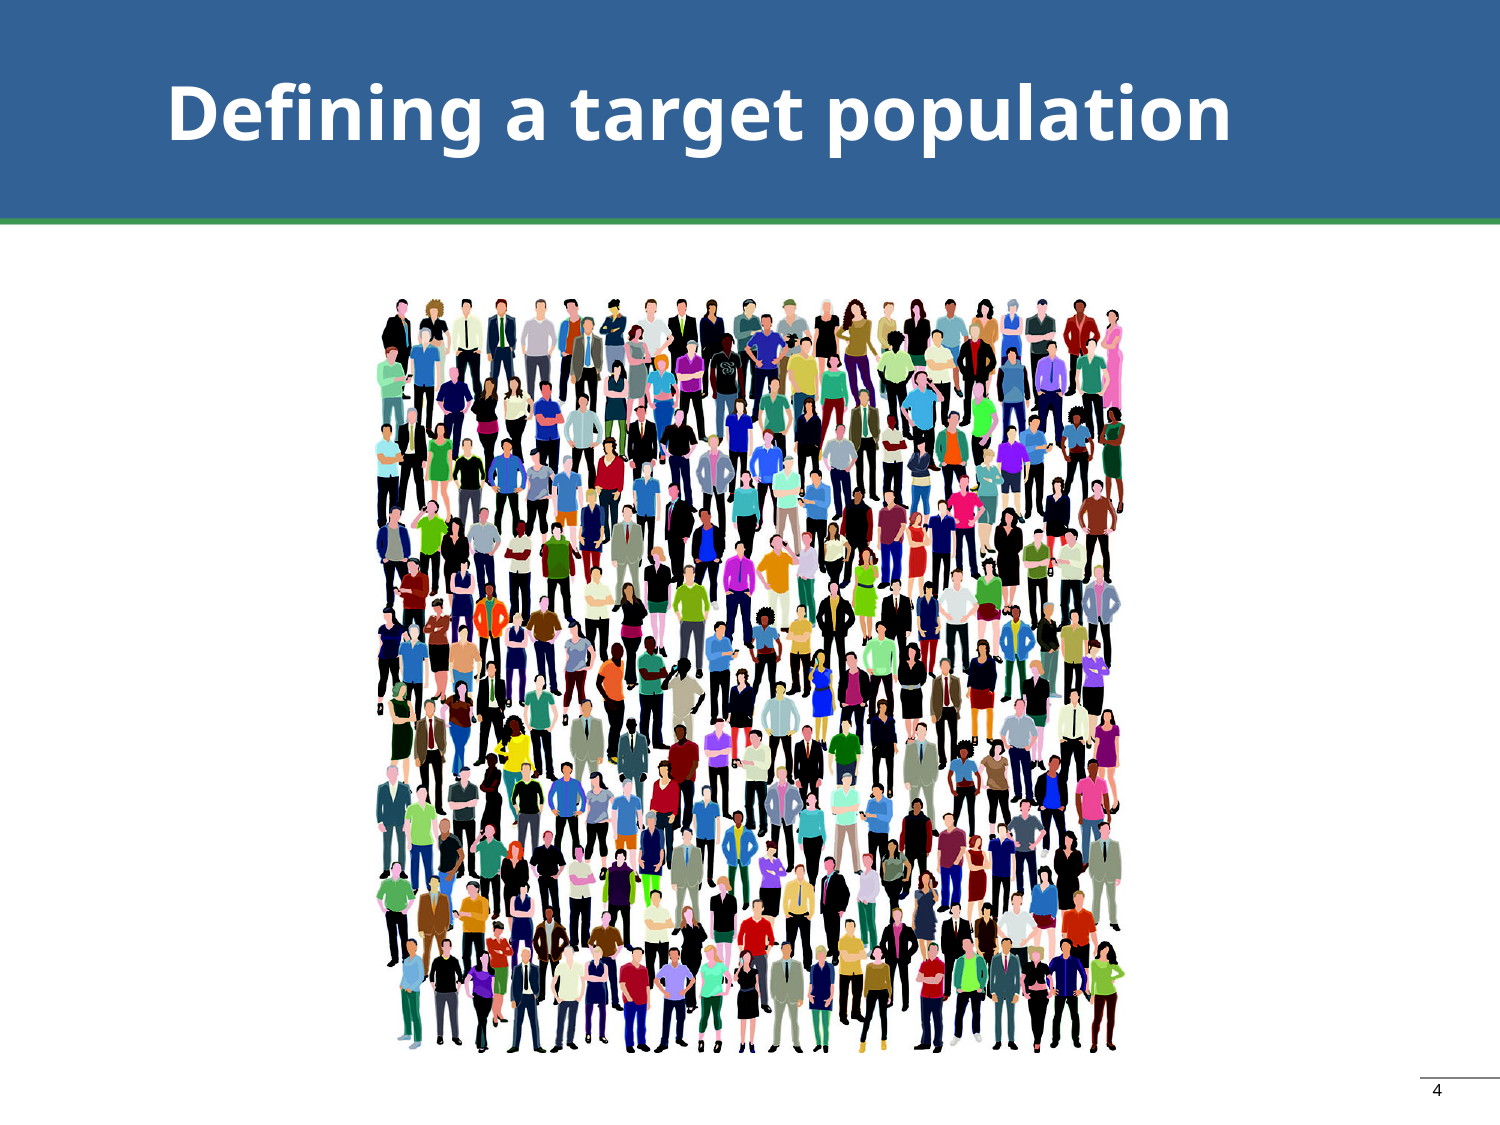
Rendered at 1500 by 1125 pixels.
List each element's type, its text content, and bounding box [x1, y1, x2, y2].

slide_number 4 [1304, 1078, 1443, 1106]
picture [0, 0, 1500, 1125]
title Defining a target population [150, 0, 1350, 221]
